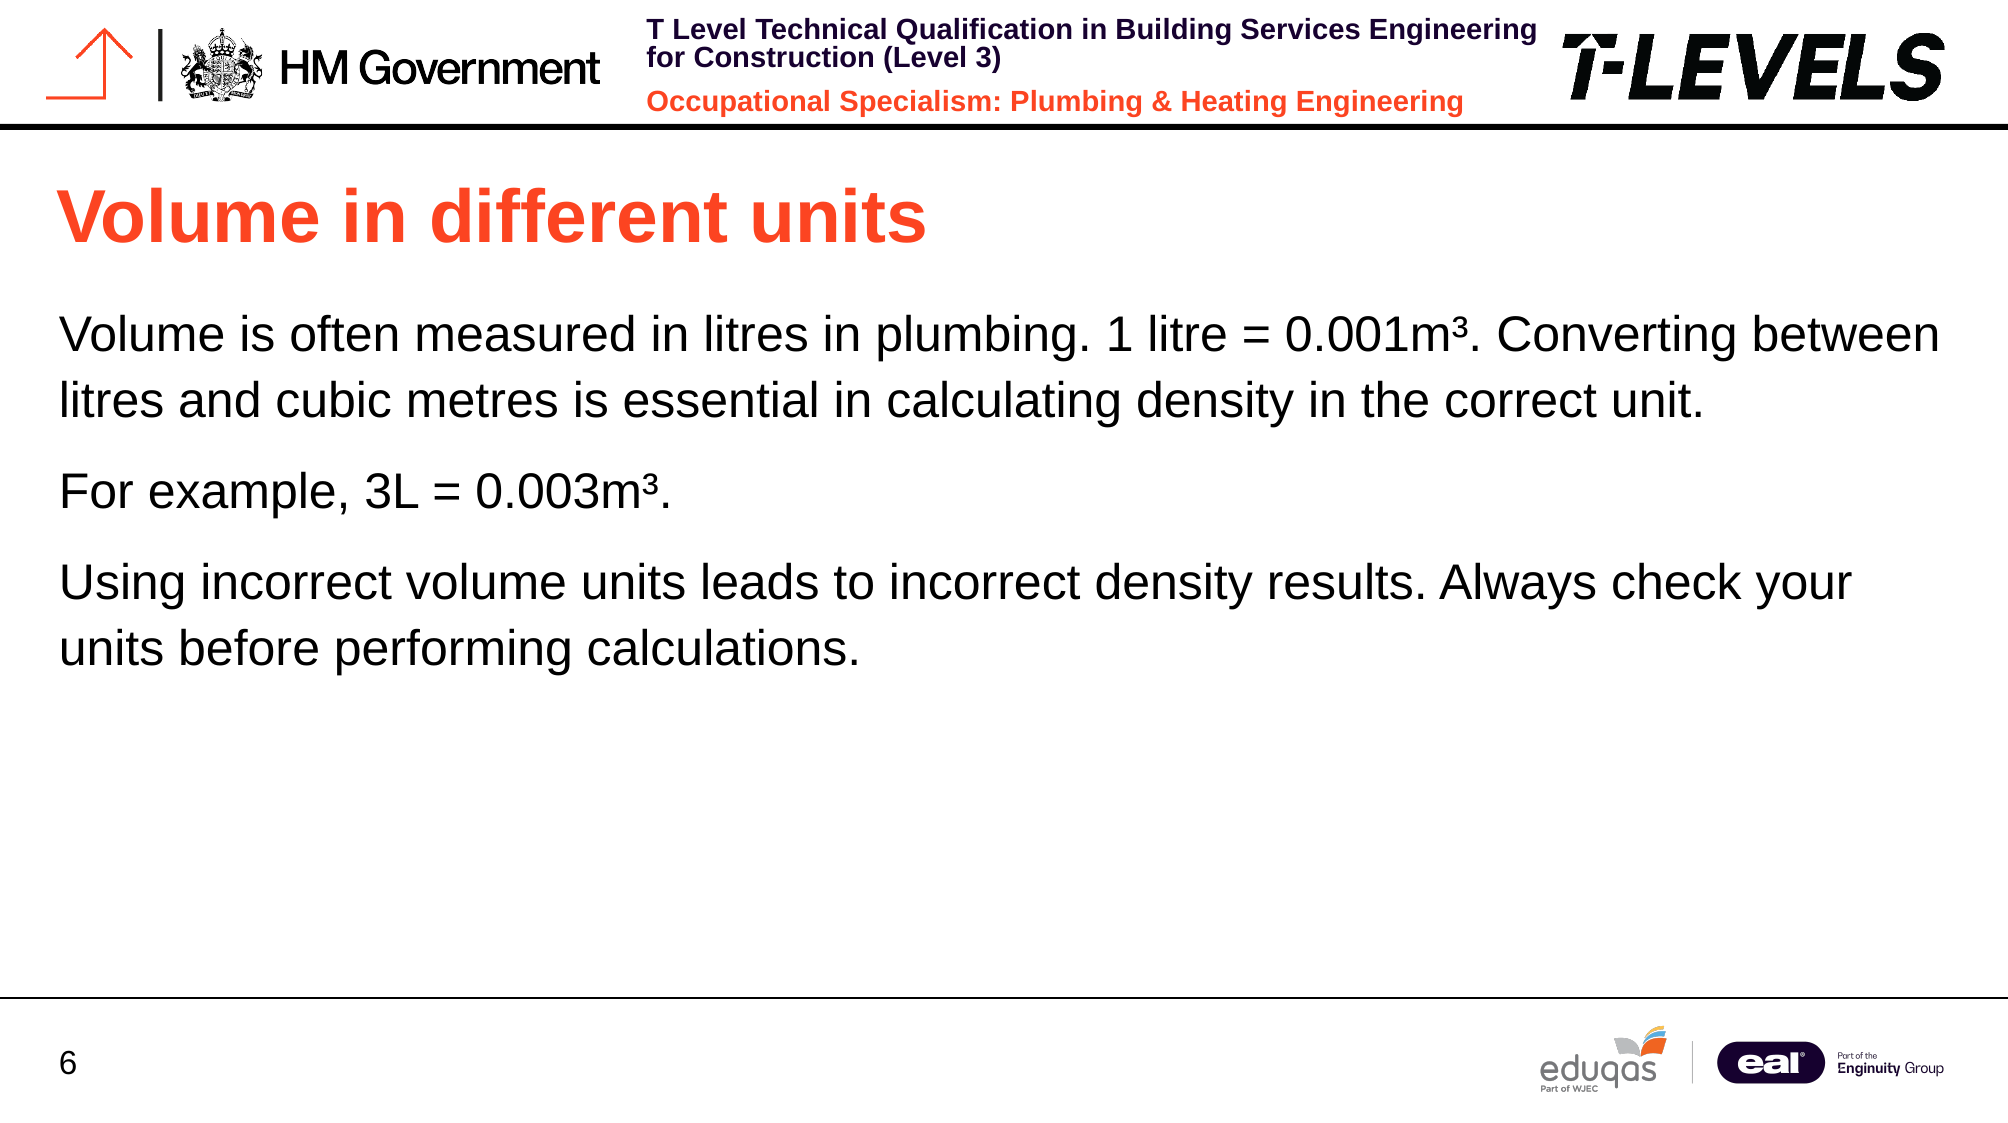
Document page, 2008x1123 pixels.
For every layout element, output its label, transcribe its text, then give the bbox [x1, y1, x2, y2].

list Volume is often measured in litres in plumbing. 1 litre = 0.001m³. Converting between litres and cubic metres is essential in calculating density in the correct unit. For example, 3L = 0.003m³. Using incorrect volume units leads to incorrect density results. Always check your units before performing calculations. [59, 295, 1949, 975]
picture [1535, 1021, 1949, 1097]
title Volume in different units [41, 111, 1949, 314]
picture [158, 28, 600, 102]
picture [41, 27, 139, 100]
picture [1543, 25, 1964, 108]
